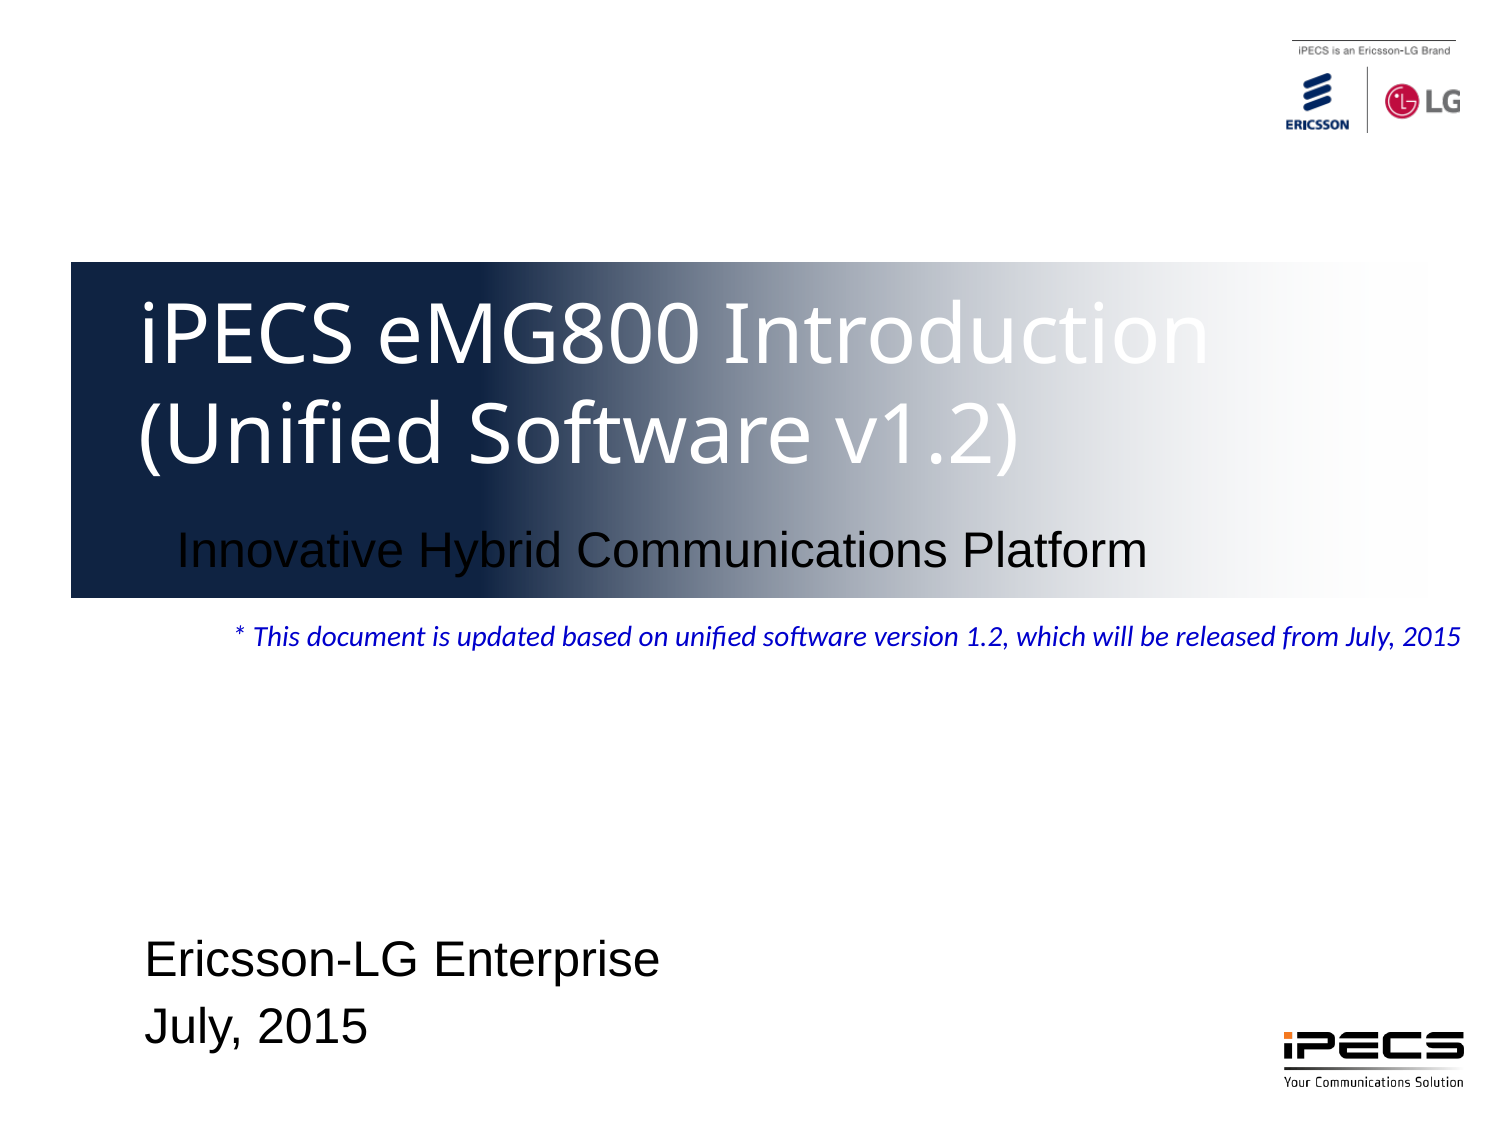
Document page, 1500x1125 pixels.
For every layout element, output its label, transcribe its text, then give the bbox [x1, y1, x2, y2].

picture [1284, 1032, 1464, 1087]
list Ericsson-LG Enterprise [144, 926, 857, 989]
title iPECS eMG800 Introduction (Unified Software v1.2) [71, 263, 1430, 598]
text_box Innovative Hybrid Communications Platform [161, 510, 1164, 586]
text_box * This document is updated based on unified software version 1.2, which will be released from July, 2015 [216, 609, 1478, 660]
list July, 2015 [144, 993, 857, 1057]
